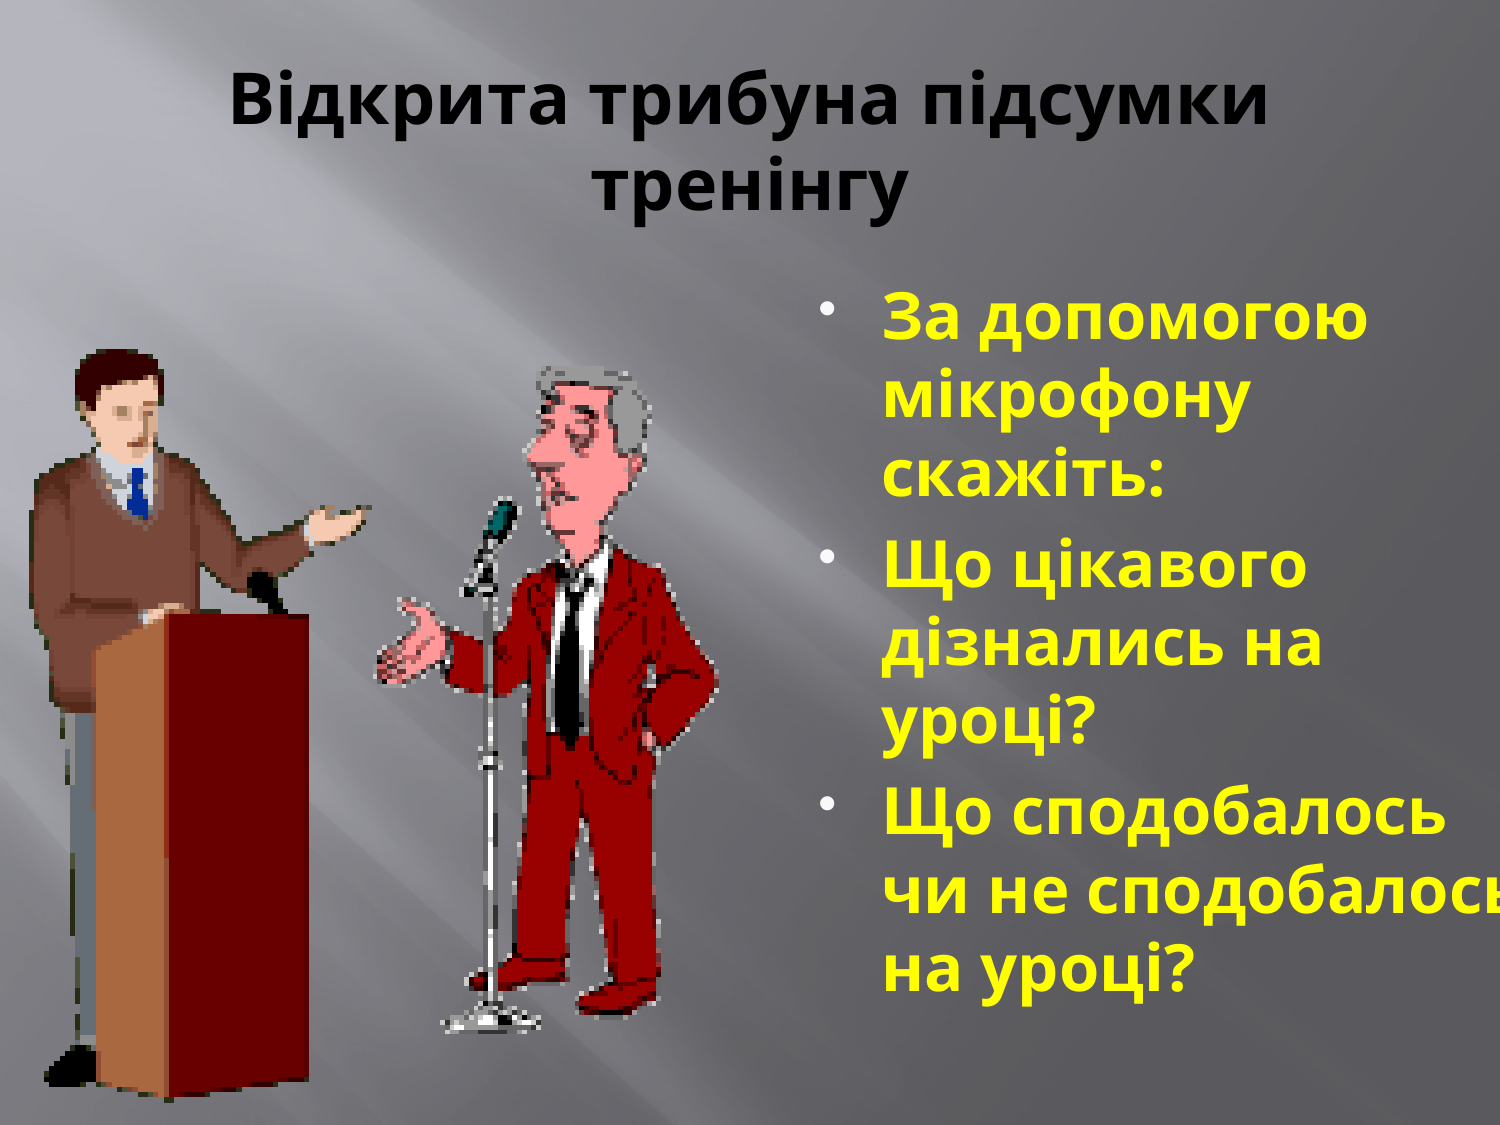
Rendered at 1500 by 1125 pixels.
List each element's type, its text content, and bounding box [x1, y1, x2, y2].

picture [29, 337, 782, 1103]
title Відкрита трибуна підсумки тренінгу [75, 45, 1425, 233]
list За допомогою мікрофону скажіть: Що цікавого дізнались на уроці? Що сподобалось чи не сподобалось на уроці? [785, 267, 1500, 1035]
